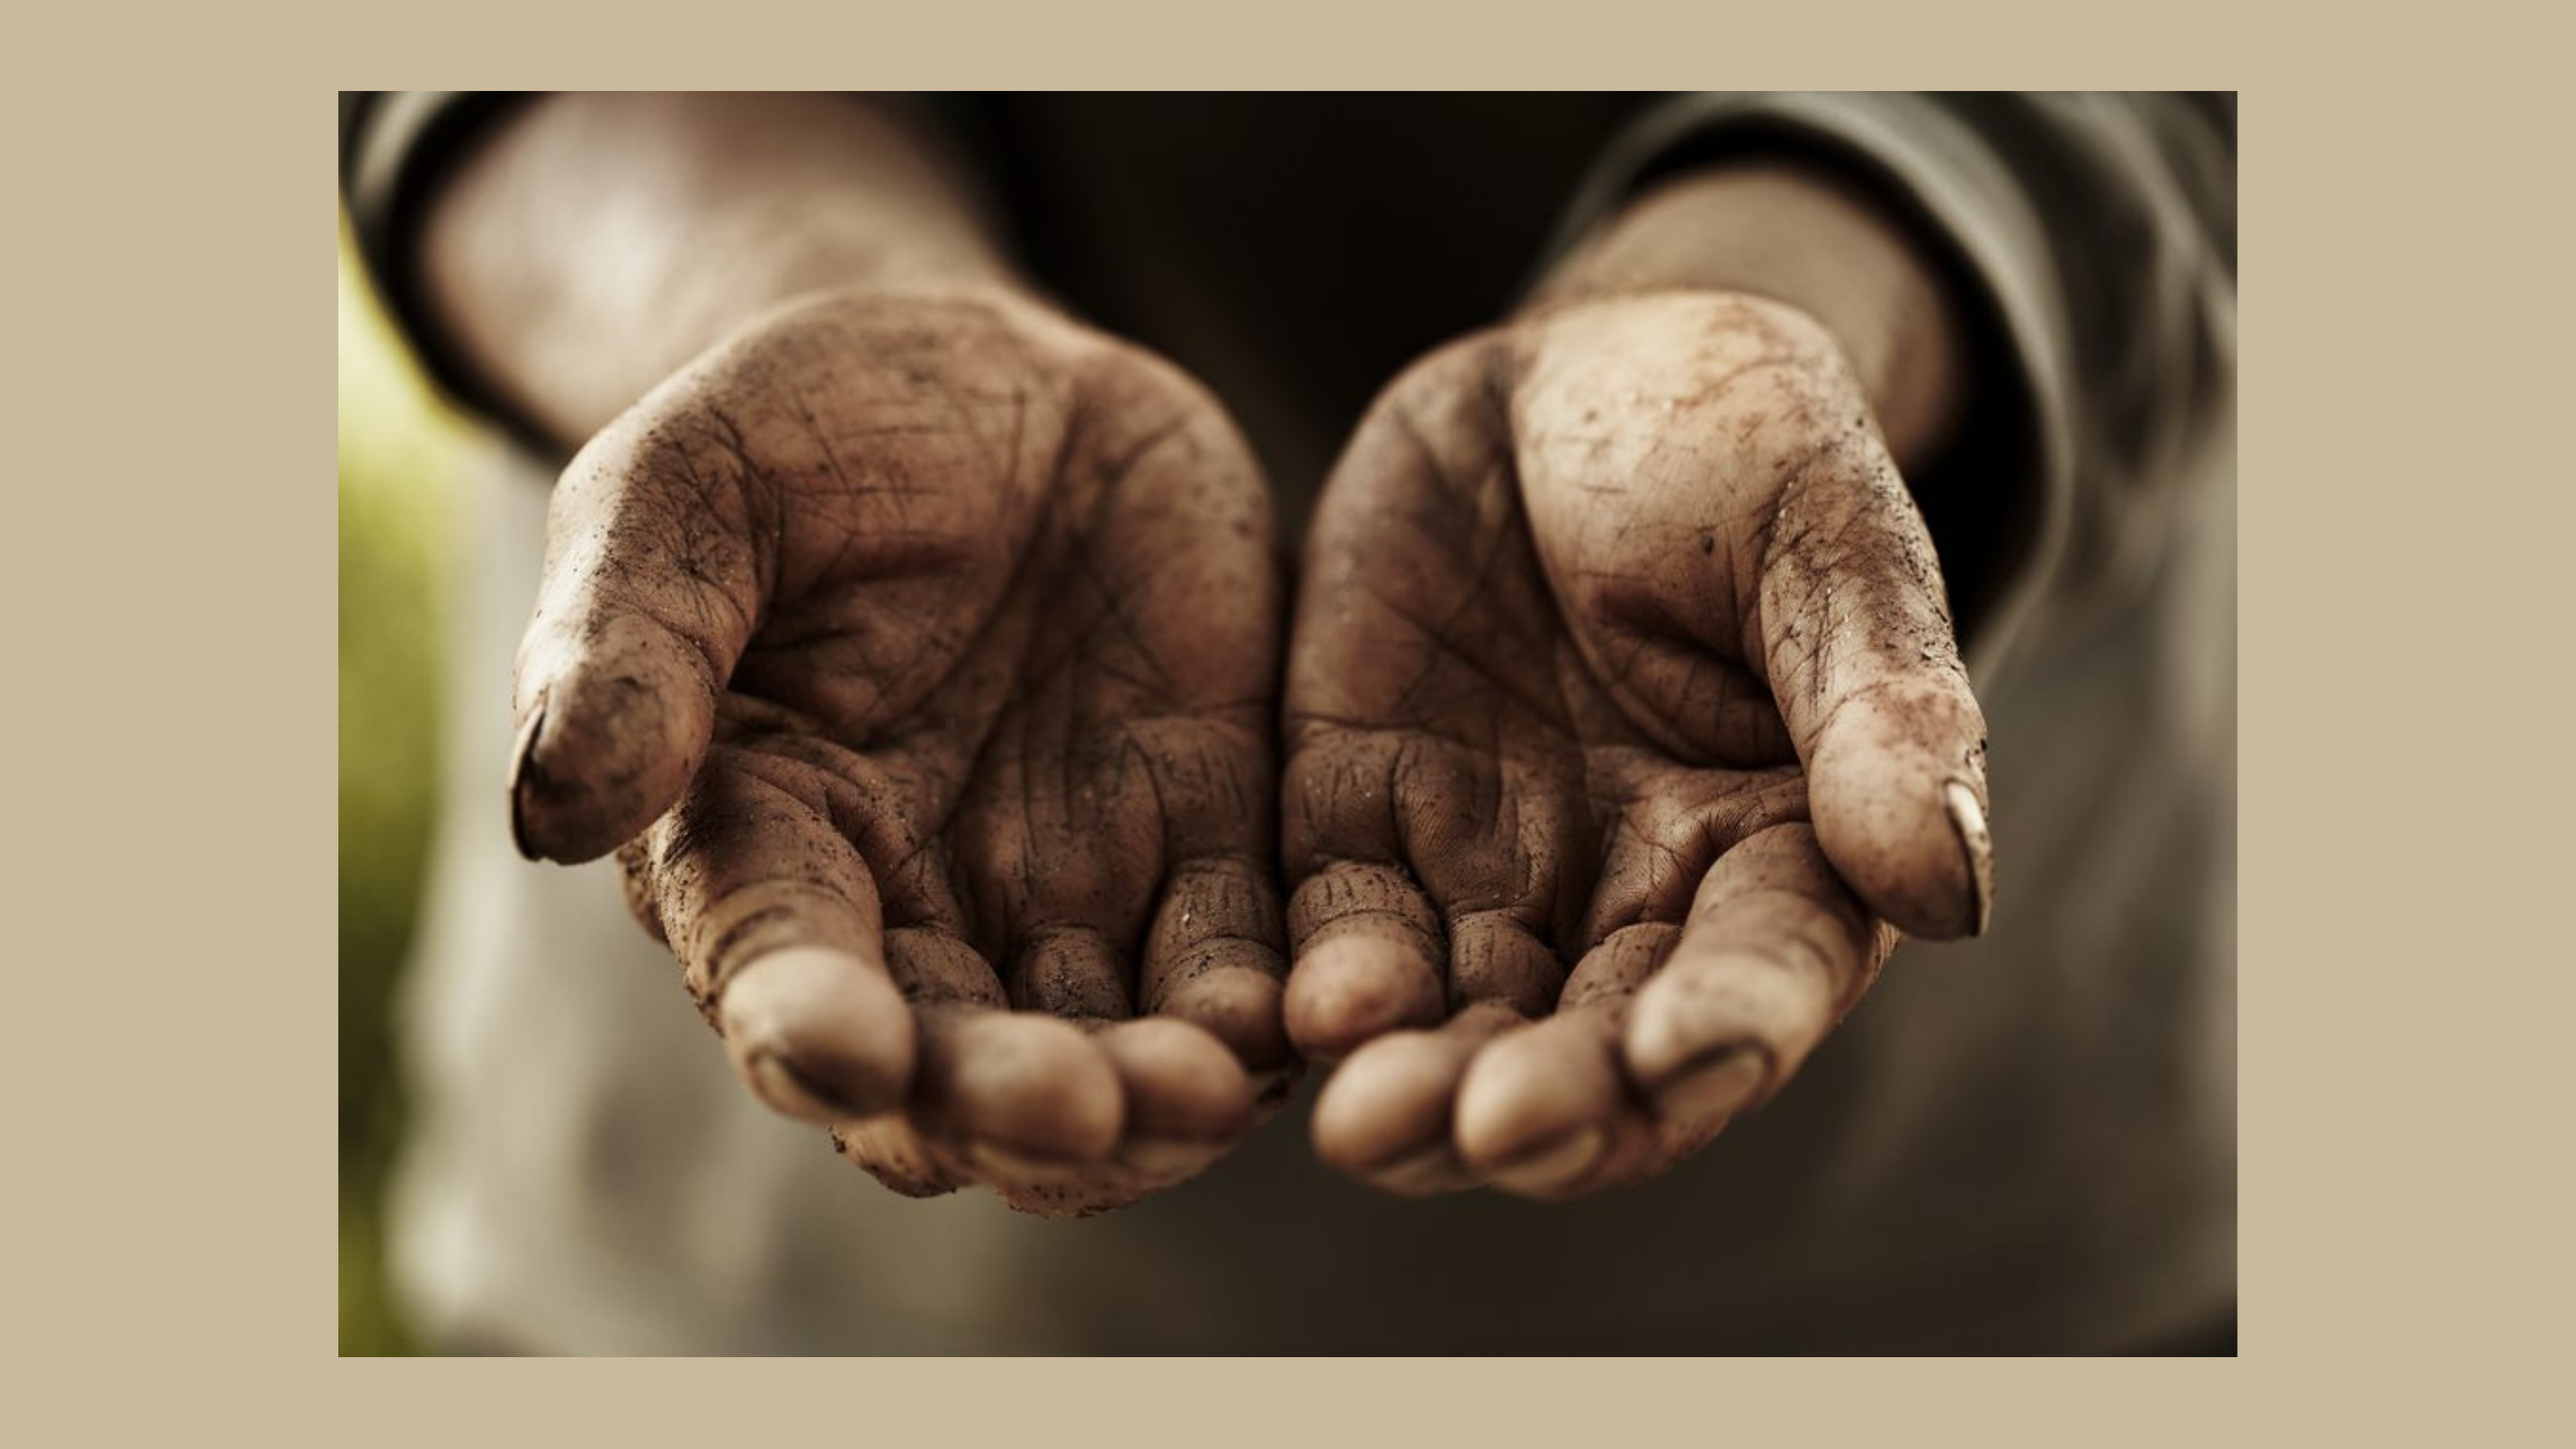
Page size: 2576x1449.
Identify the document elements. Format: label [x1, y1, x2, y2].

text_box [338, 91, 2238, 1358]
